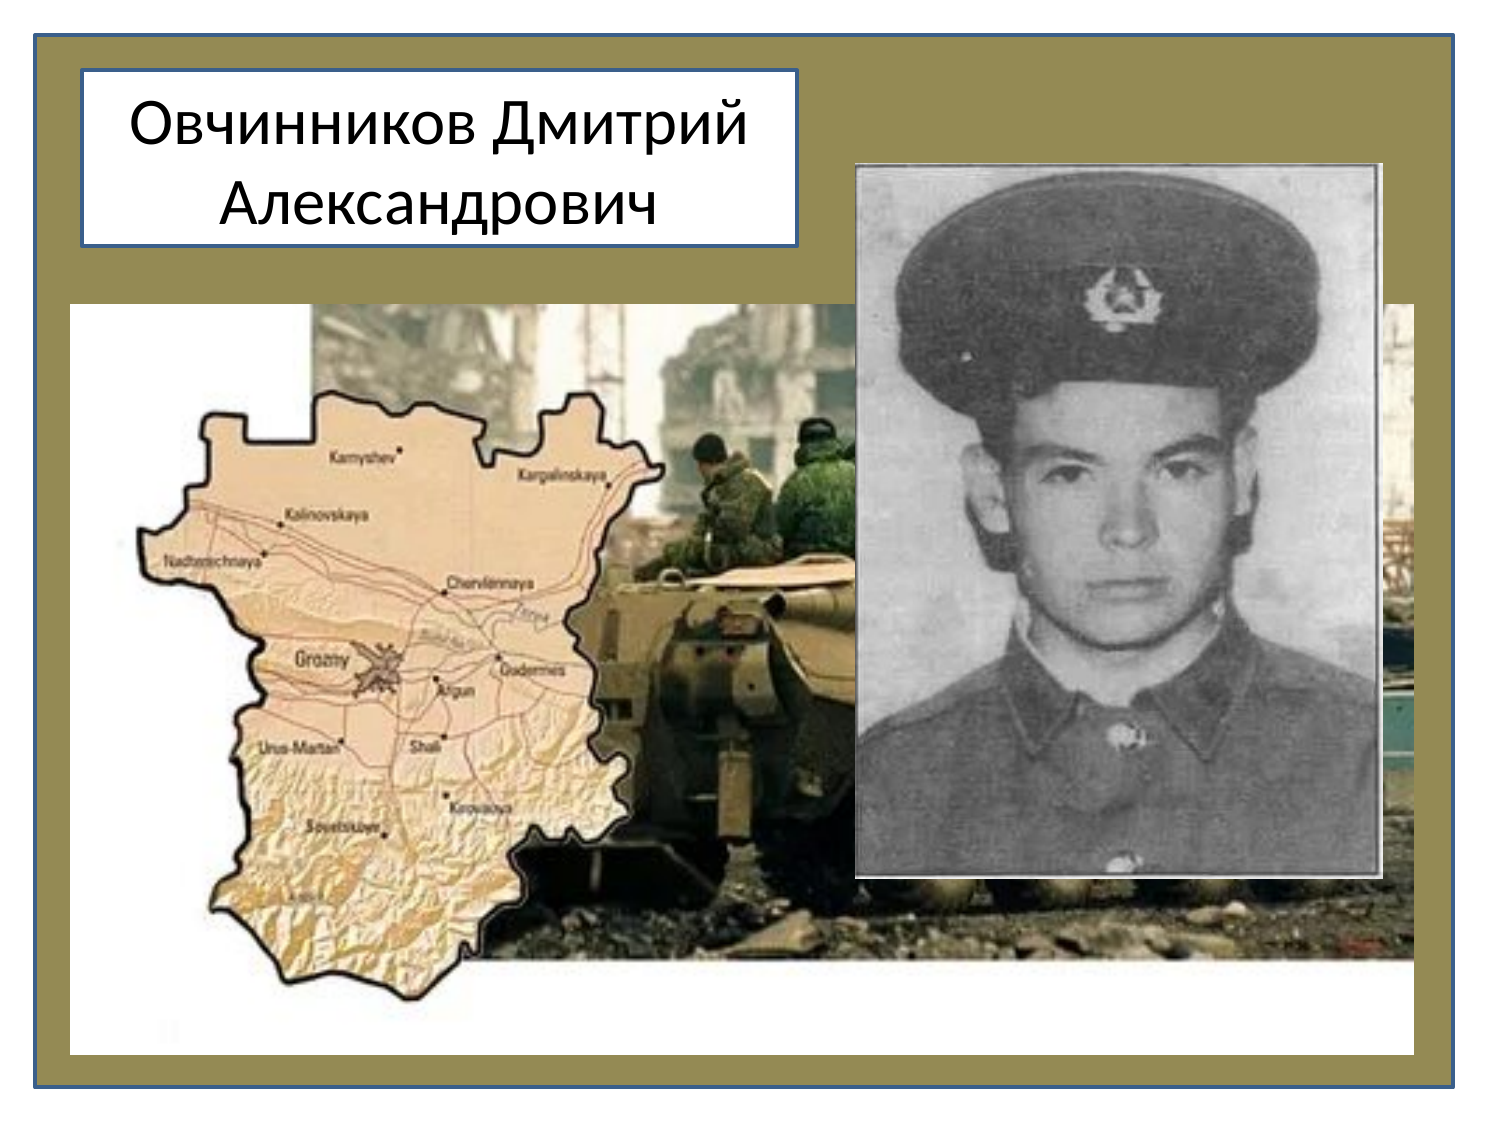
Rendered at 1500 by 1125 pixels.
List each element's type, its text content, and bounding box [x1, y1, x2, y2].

text_box [33, 33, 1455, 1089]
picture [70, 163, 1414, 1055]
text_box Овчинников Дмитрий Александрович [80, 68, 799, 248]
